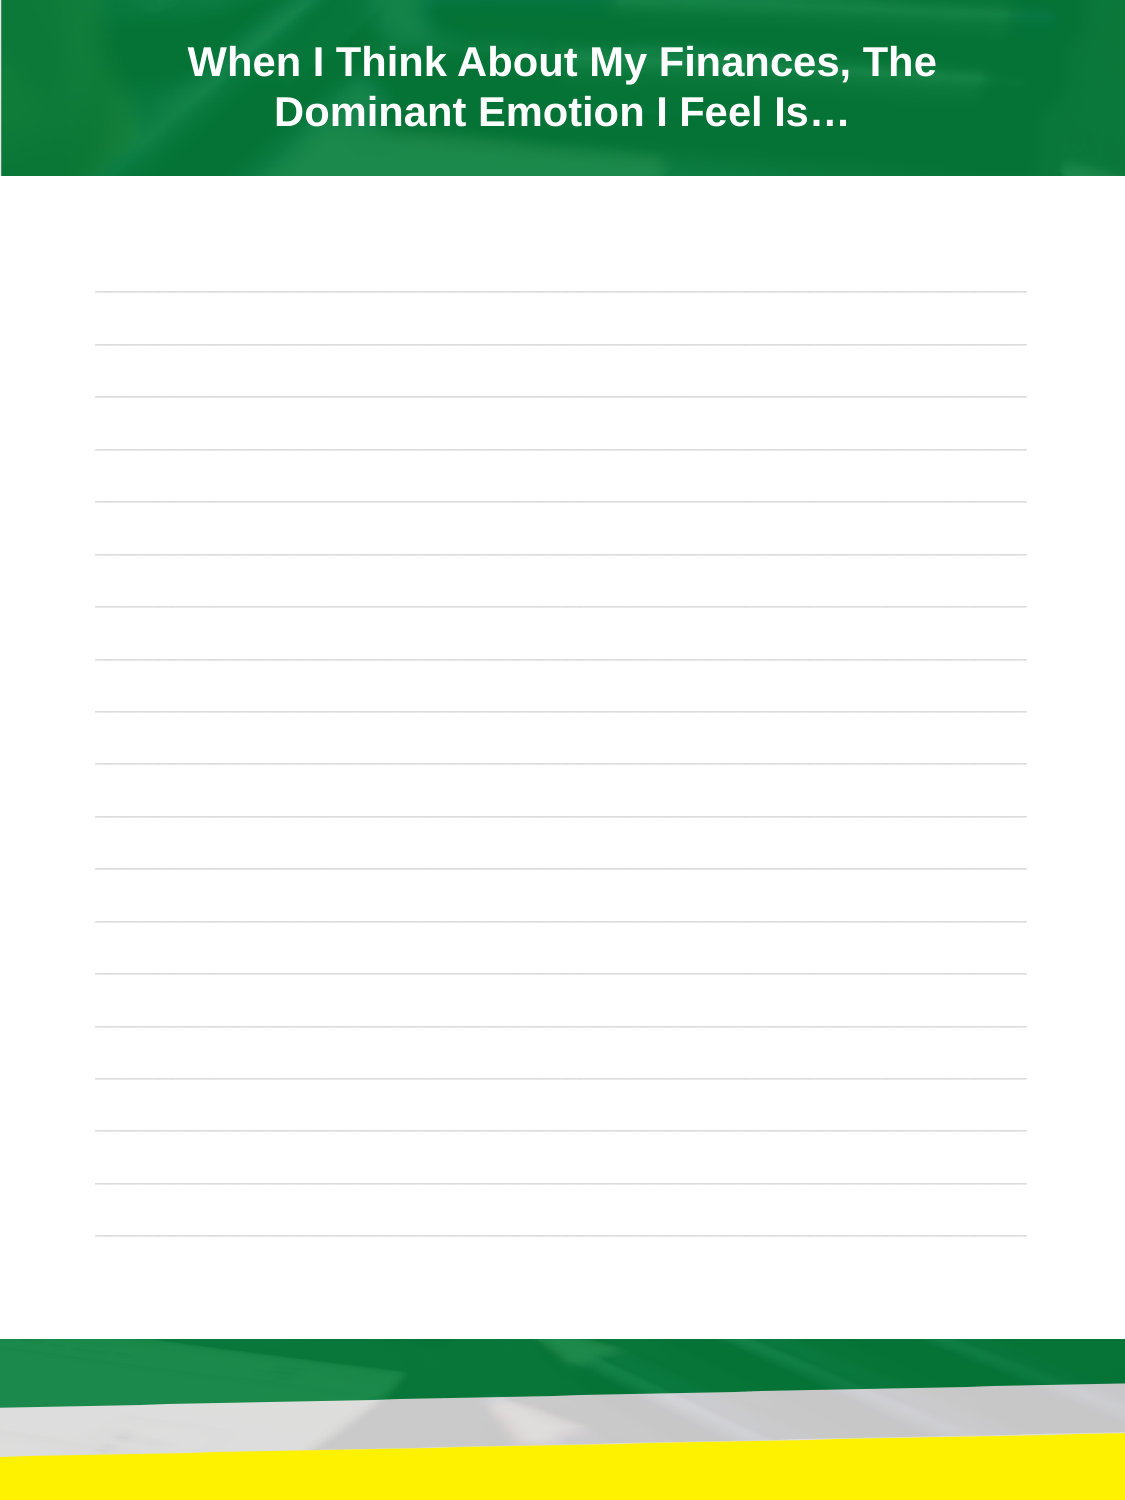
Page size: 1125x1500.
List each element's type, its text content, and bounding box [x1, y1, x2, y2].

text_box _________________________________________________________________________ _________________________________________________________________________ _________________________________________________________________________ _________________________________________________________________________ _________________________________________________________________________ _________________________________________________________________________ _________________________________________________________________________ _________________________________________________________________________ _________________________________________________________________________ _________________________________________________________________________ _________________________________________________________________________ _________________________________________________________________________ _________________________________________________________________________ _________________________________________________________________________ _________________________________________________________________________ _________________________________________________________________________ _________________________________________________________________________ _________________________________________________________________________ _________________________________________________________________________ [80, 258, 1045, 1245]
picture [0, 1339, 1125, 1500]
picture [0, 0, 1125, 176]
